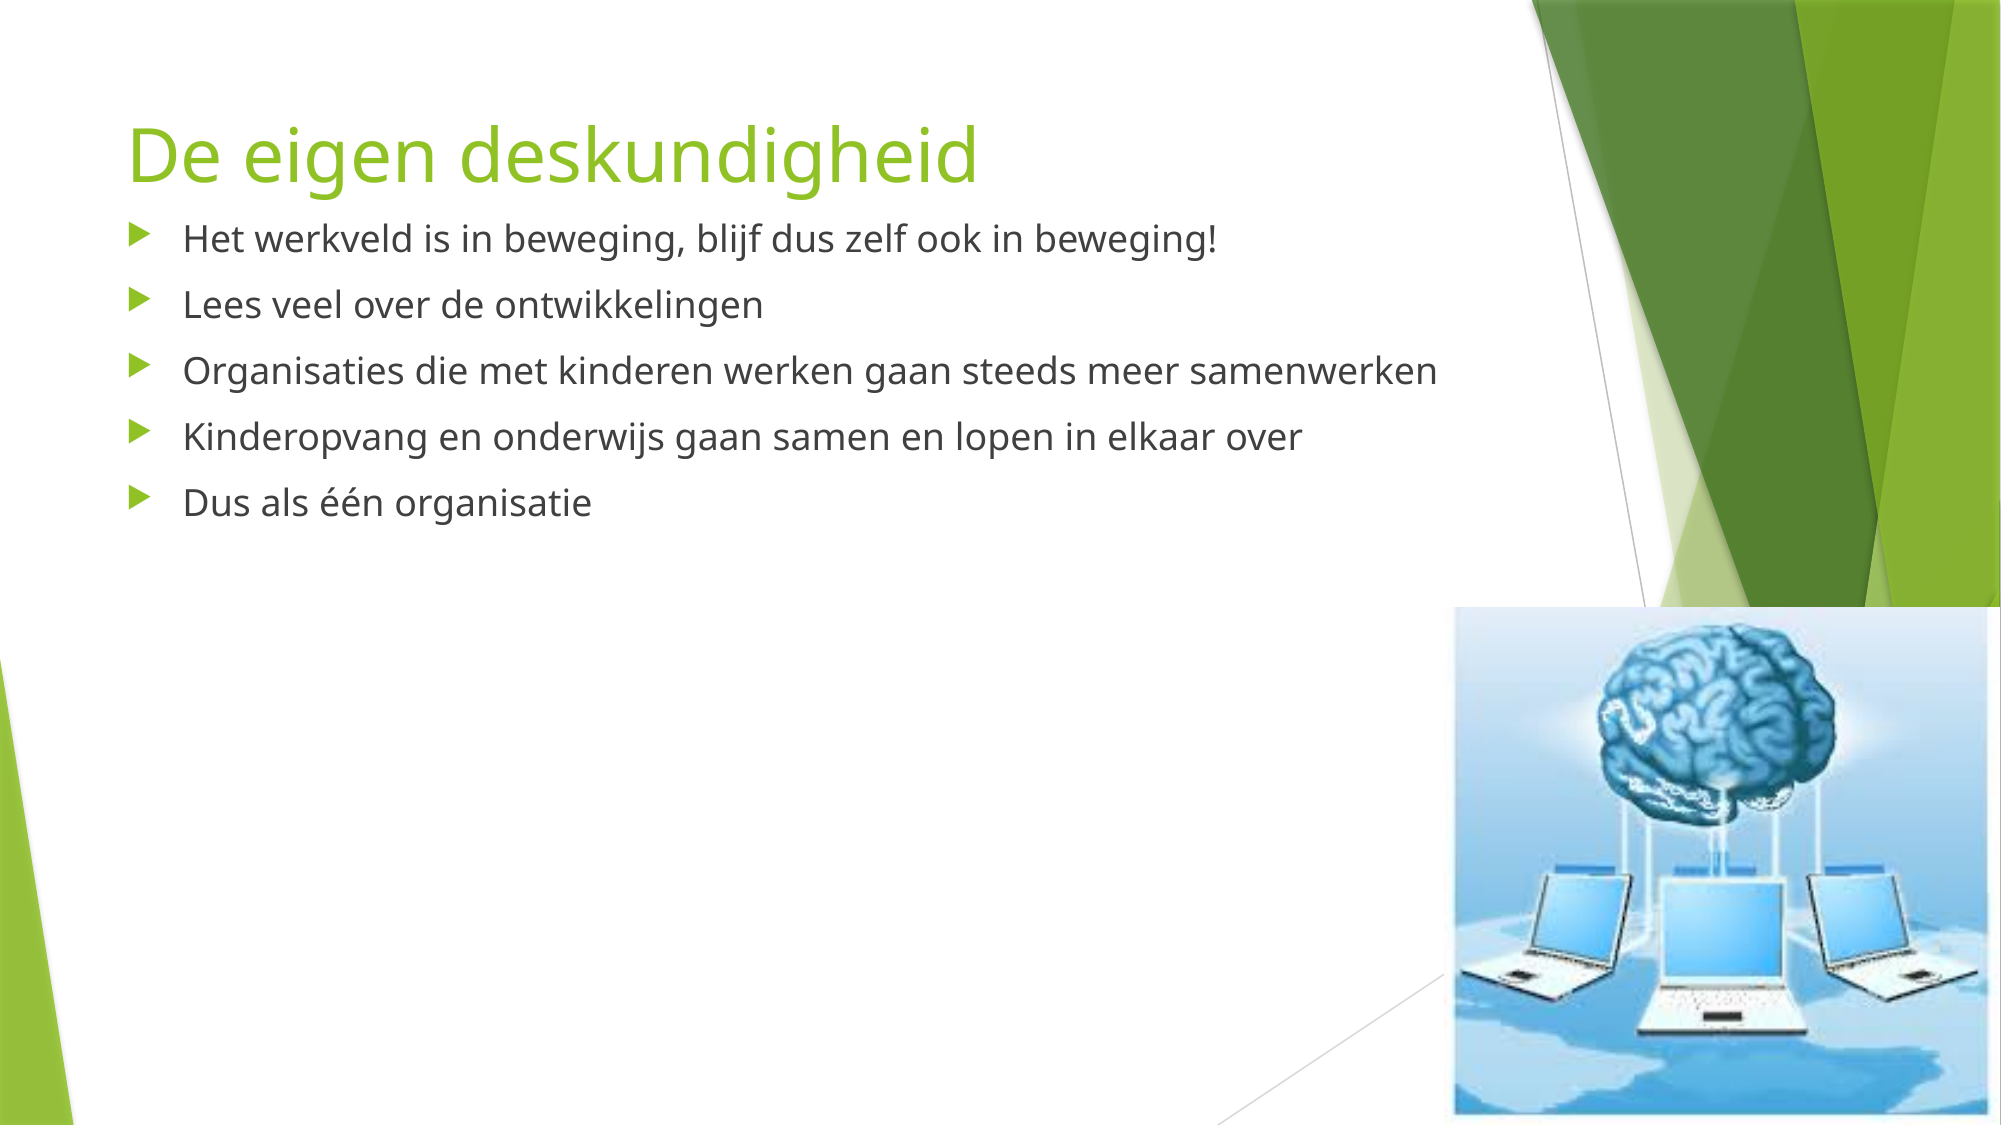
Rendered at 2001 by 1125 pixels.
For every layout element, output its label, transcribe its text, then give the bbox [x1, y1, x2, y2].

list Het werkveld is in beweging, blijf dus zelf ook in beweging! Lees veel over de ontwikkelingen Organisaties die met kinderen werken gaan steeds meer samenwerken Kinderopvang en onderwijs gaan samen en lopen in elkaar over Dus als één organisatie [111, 207, 1522, 845]
title De eigen deskundigheid [111, 99, 1522, 207]
picture [1443, 606, 2000, 1125]
